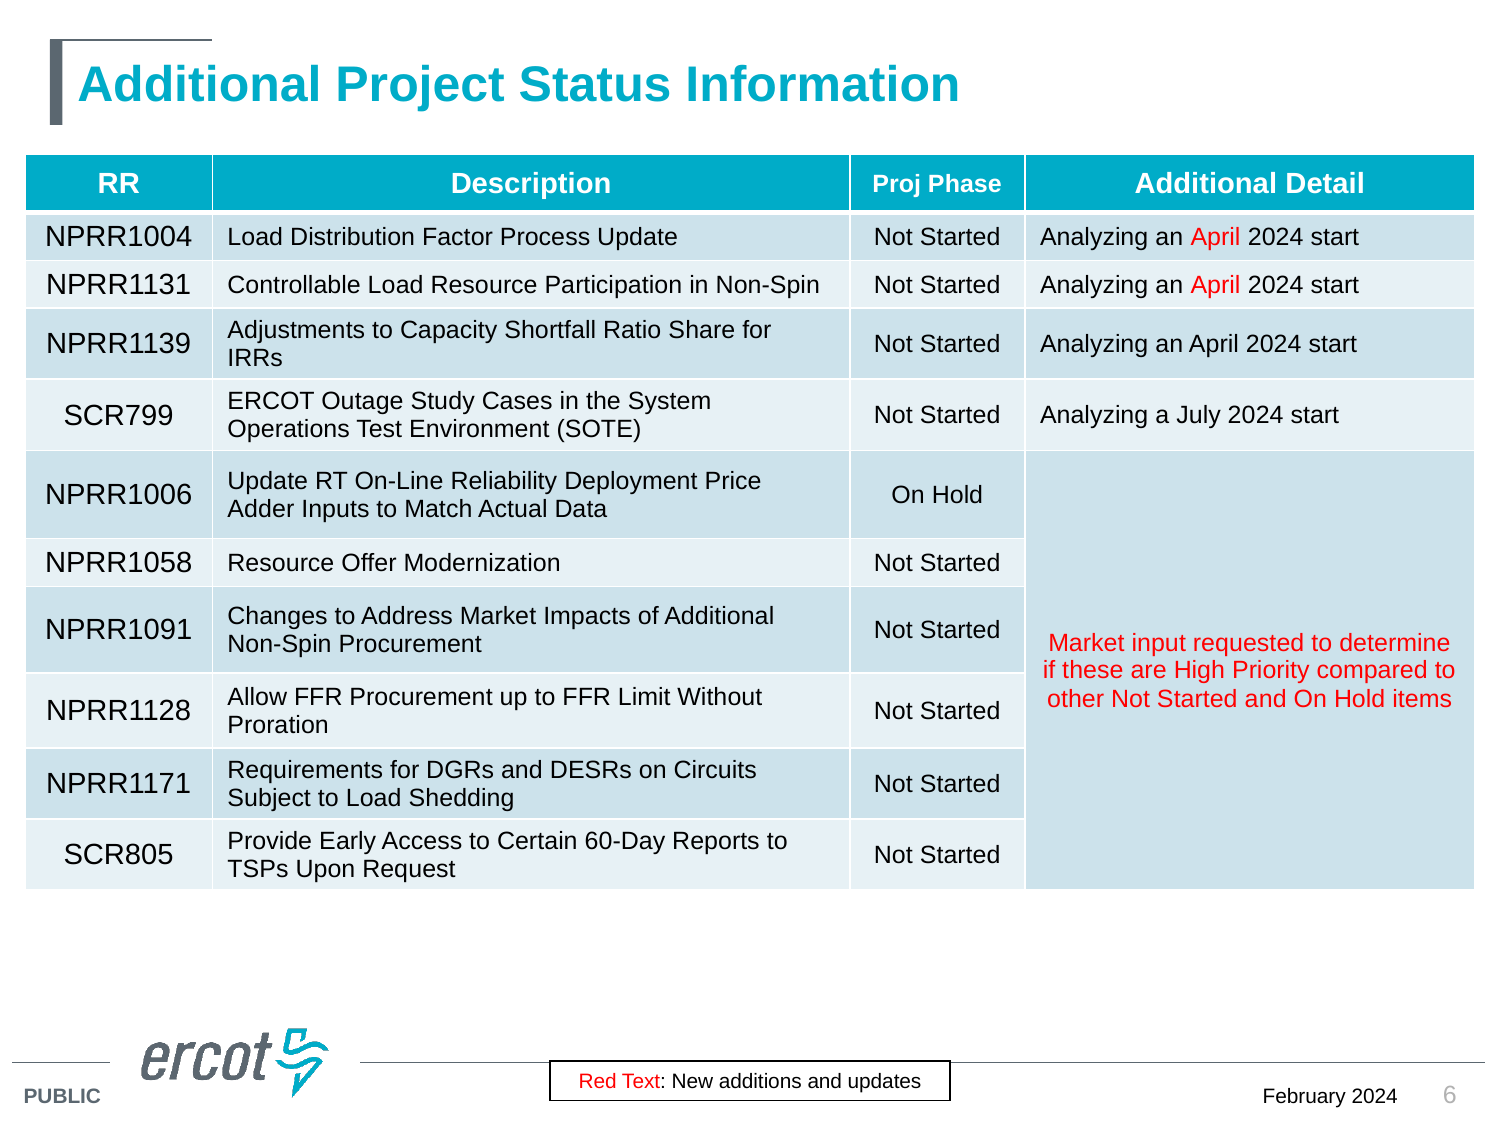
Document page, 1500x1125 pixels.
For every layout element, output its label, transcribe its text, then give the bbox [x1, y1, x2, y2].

table_cell Analyzing an April 2024 start [1026, 261, 1474, 307]
table_cell On Hold [851, 451, 1024, 538]
table_cell NPRR1058 [26, 539, 212, 586]
table_cell NPRR1131 [26, 261, 212, 307]
table_cell Market input requested to determine if these are High Priority compared to other Not Started and On Hold items [1026, 451, 1474, 889]
table_cell Update RT On-Line Reliability Deployment Price Adder Inputs to Match Actual Data [213, 451, 849, 538]
table_cell Load Distribution Factor Process Update [213, 215, 849, 260]
table_cell Analyzing an April 2024 start [1026, 309, 1474, 378]
table_cell Not Started [851, 674, 1024, 747]
table_header Description [213, 155, 849, 210]
slide_number 6 [1412, 1076, 1488, 1112]
table_cell Not Started [851, 380, 1024, 450]
table_cell Not Started [851, 749, 1024, 818]
table_cell Not Started [851, 820, 1024, 889]
table_cell Analyzing an April 2024 start [1026, 215, 1474, 260]
table_cell Not Started [851, 309, 1024, 378]
table_cell Provide Early Access to Certain 60-Day Reports to TSPs Upon Request [213, 820, 849, 889]
table_cell NPRR1139 [26, 309, 212, 378]
table_cell Analyzing a July 2024 start [1026, 380, 1474, 450]
title Additional Project Status Information [62, 44, 1000, 130]
table_cell NPRR1128 [26, 674, 212, 747]
table_cell Controllable Load Resource Participation in Non-Spin [213, 261, 849, 307]
table_cell Not Started [851, 215, 1024, 260]
table_cell NPRR1091 [26, 587, 212, 672]
table_cell Changes to Address Market Impacts of Additional Non-Spin Procurement [213, 587, 849, 672]
table_cell NPRR1004 [26, 215, 212, 260]
table_cell Adjustments to Capacity Shortfall Ratio Share for IRRs [213, 309, 849, 378]
table_cell Allow FFR Procurement up to FFR Limit Without Proration [213, 674, 849, 747]
table_cell Not Started [851, 261, 1024, 307]
table_cell ERCOT Outage Study Cases in the System Operations Test Environment (SOTE) [213, 380, 849, 450]
table_header Additional Detail [1026, 155, 1474, 210]
table_cell NPRR1171 [26, 749, 212, 818]
table_cell NPRR1006 [26, 451, 212, 538]
table_header Proj Phase [851, 155, 1024, 210]
table_header RR [26, 155, 212, 210]
table_cell Not Started [851, 587, 1024, 672]
table_cell SCR805 [26, 820, 212, 889]
table_cell SCR799 [26, 380, 212, 450]
text_box Red Text: New additions and updates [549, 1060, 950, 1101]
picture [137, 1024, 332, 1100]
table_cell Not Started [851, 539, 1024, 586]
table_cell Resource Offer Modernization [213, 539, 849, 586]
table_cell Requirements for DGRs and DESRs on Circuits Subject to Load Shedding [213, 749, 849, 818]
